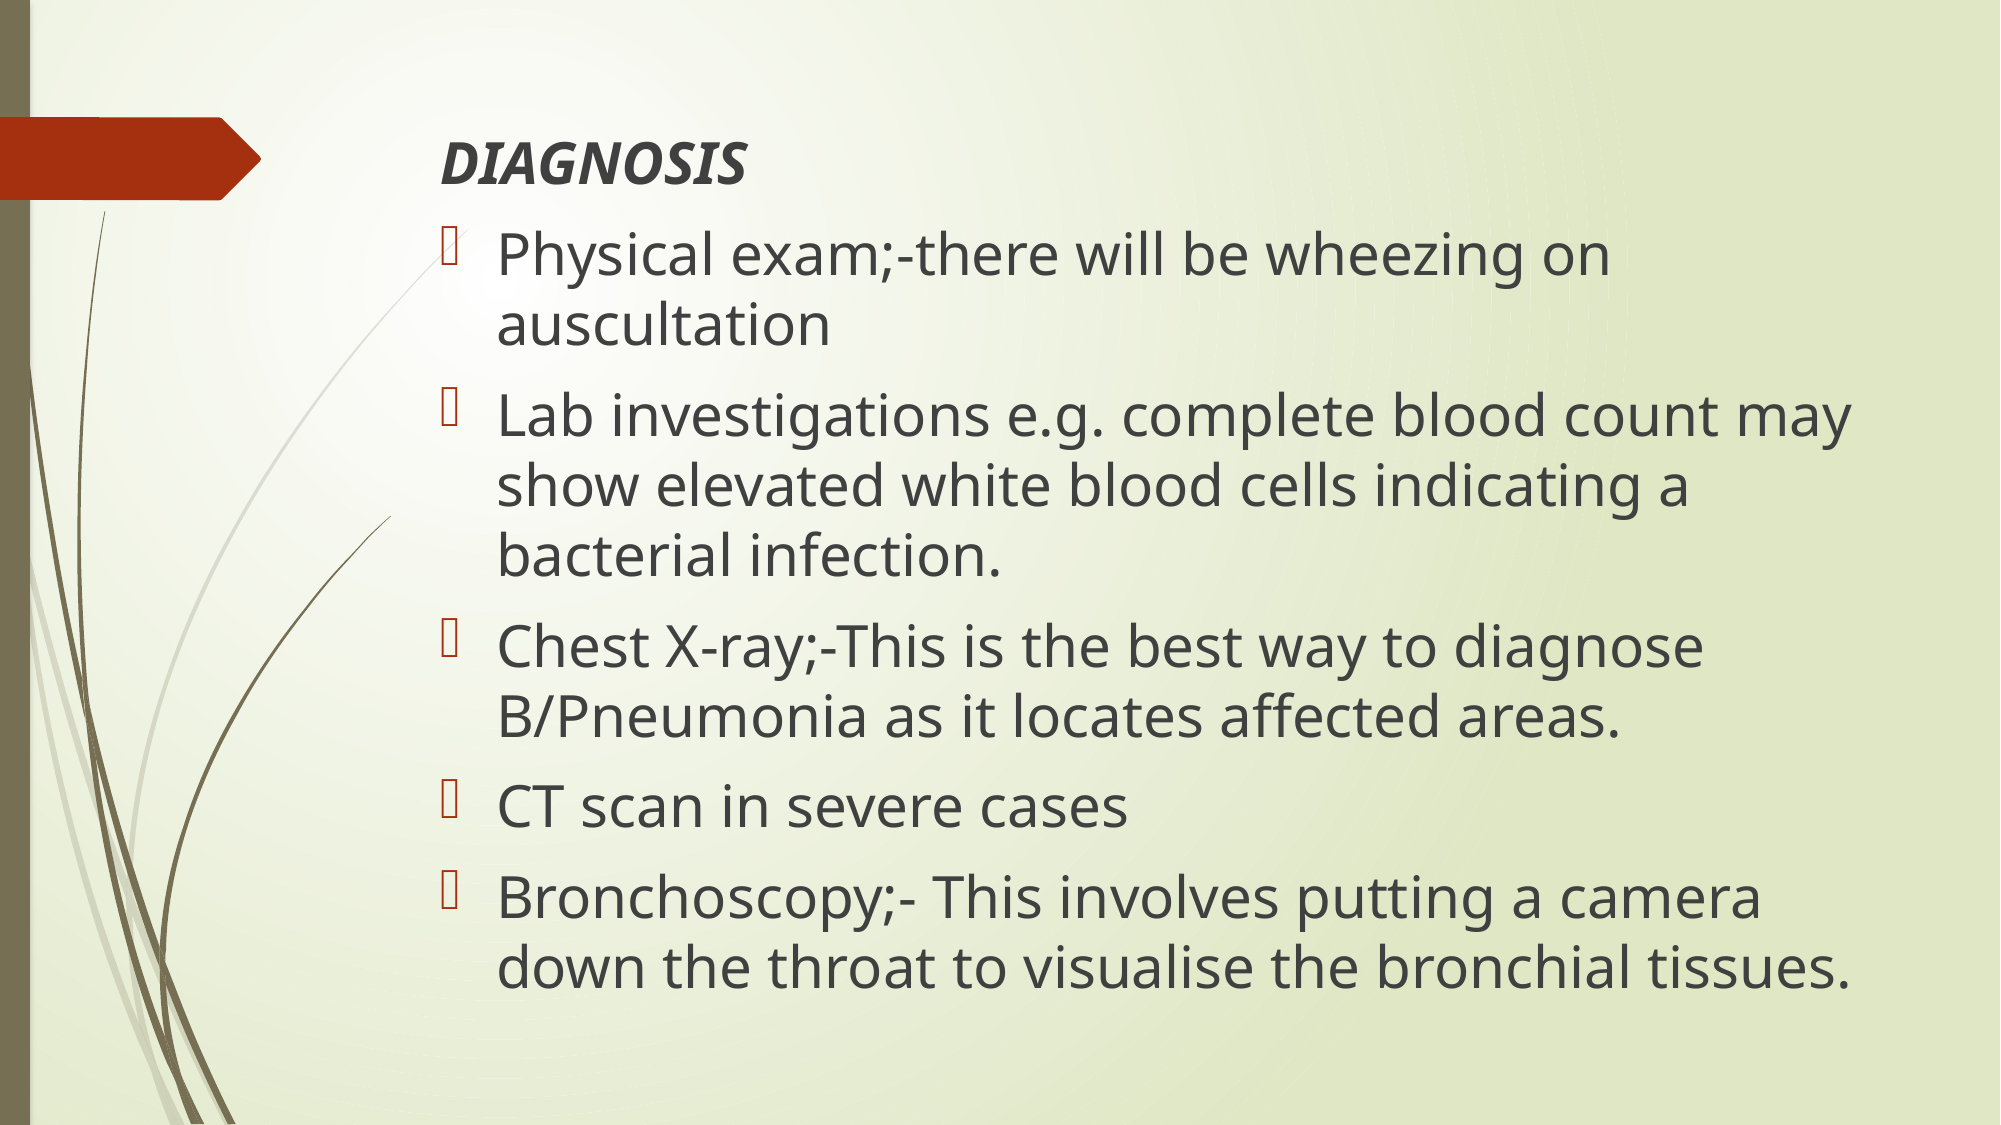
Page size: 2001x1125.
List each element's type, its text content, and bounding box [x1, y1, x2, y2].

list DIAGNOSIS Physical exam;-there will be wheezing on auscultation Lab investigations e.g. complete blood count may show elevated white blood cells indicating a bacterial infection. Chest X-ray;-This is the best way to diagnose B/Pneumonia as it locates affected areas. CT scan in severe cases Bronchoscopy;- This involves putting a camera down the throat to visualise the bronchial tissues. [424, 118, 1888, 1082]
